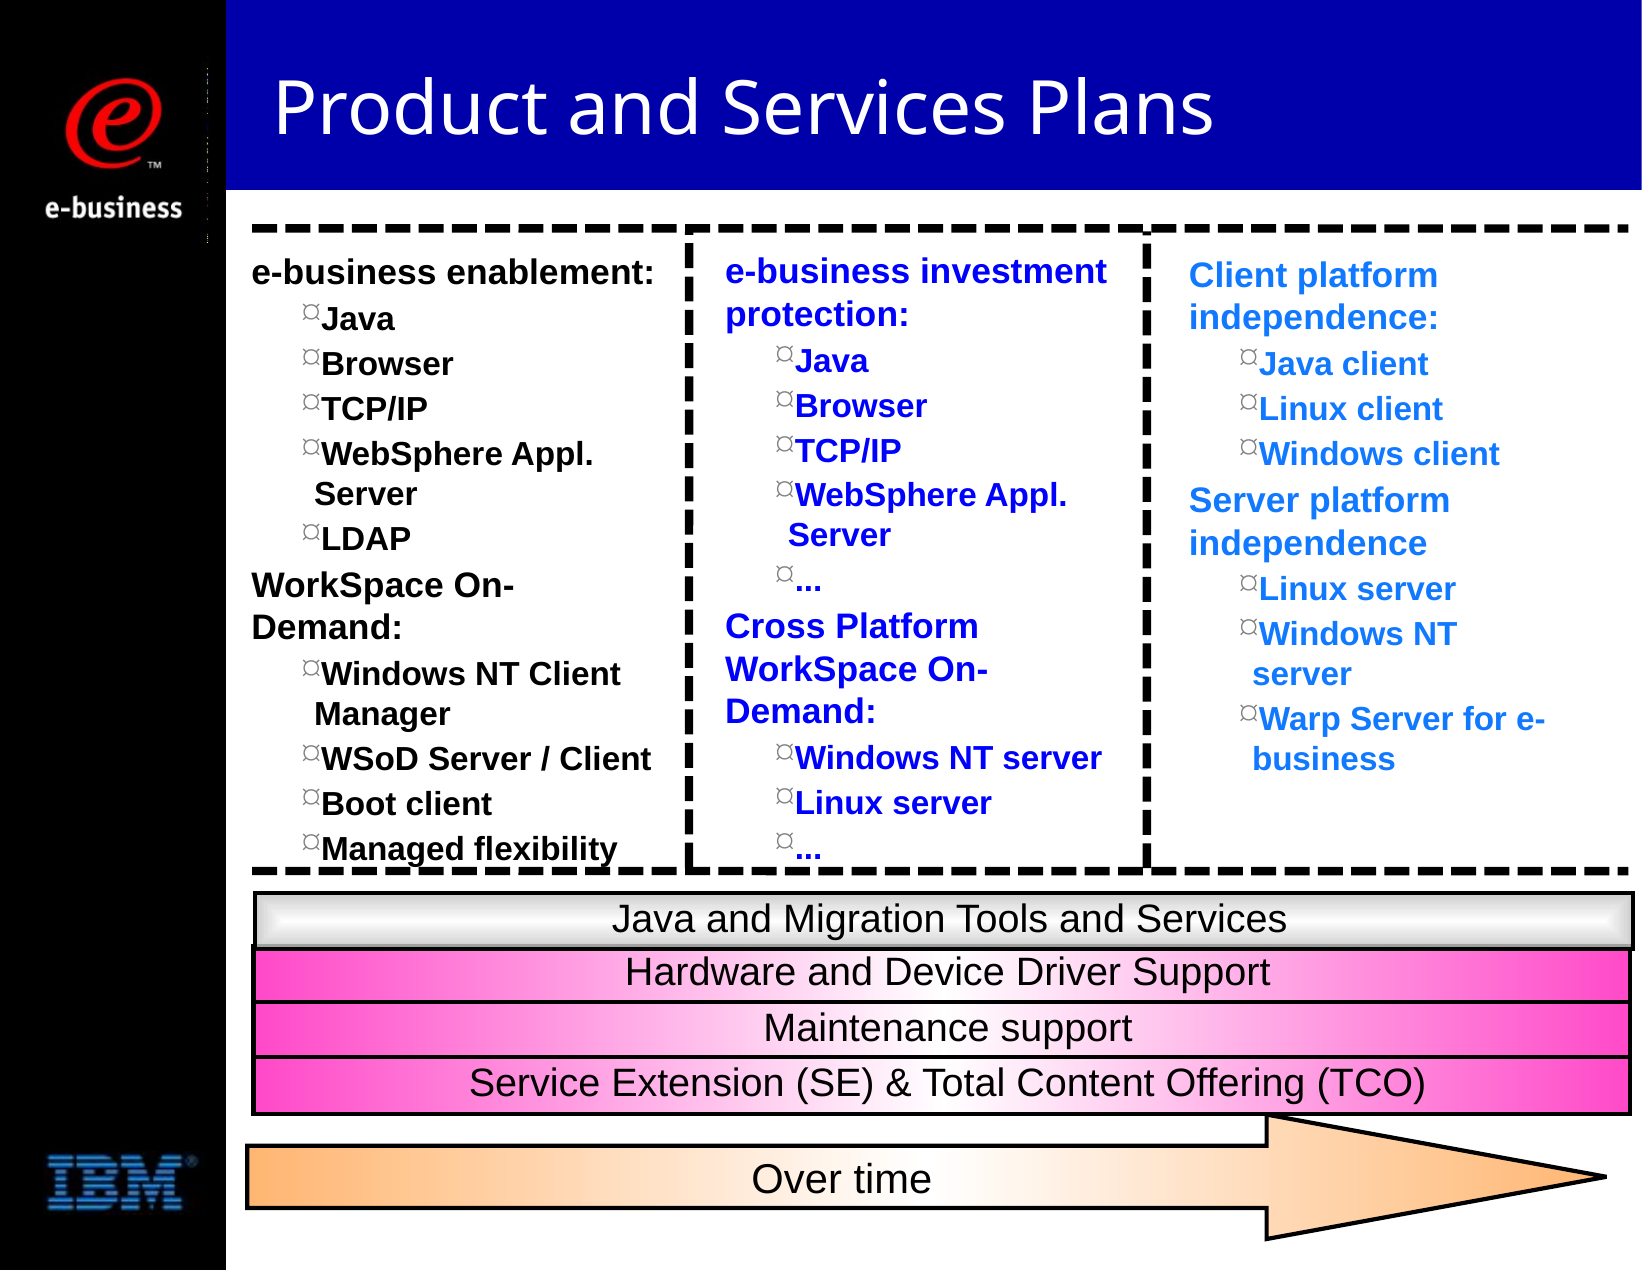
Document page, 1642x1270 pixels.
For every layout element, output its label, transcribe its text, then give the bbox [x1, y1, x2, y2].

picture [20, 52, 209, 243]
text_box Hardware and Device Driver Support [253, 946, 1631, 1001]
picture [43, 1151, 205, 1216]
text_box Maintenance support [253, 1001, 1631, 1057]
text_box e-business investment protection: Java Browser TCP/IP WebSphere Appl. Server ... Cross Platform WorkSpace On-Demand: Windows NT server Linux server ... [724, 248, 1132, 867]
text_box Service Extension (SE) & Total Content Offering (TCO) [253, 1057, 1631, 1114]
text_box Product and Services Plans [272, 59, 1444, 150]
text_box [0, 0, 225, 1270]
text_box e-business enablement: Java Browser TCP/IP WebSphere Appl. Server LDAP WorkSpace On-Demand: Windows NT Client Manager WSoD Server / Client Boot client Managed flexibility [251, 249, 662, 867]
text_box Over time [247, 1114, 1607, 1240]
text_box Java and Migration Tools and Services [254, 892, 1633, 950]
text_box Client platform independence: Java client Linux client Windows client Server platform independence Linux server Windows NT server Warp Server for e-business [1189, 251, 1551, 777]
text_box [225, 0, 1642, 191]
